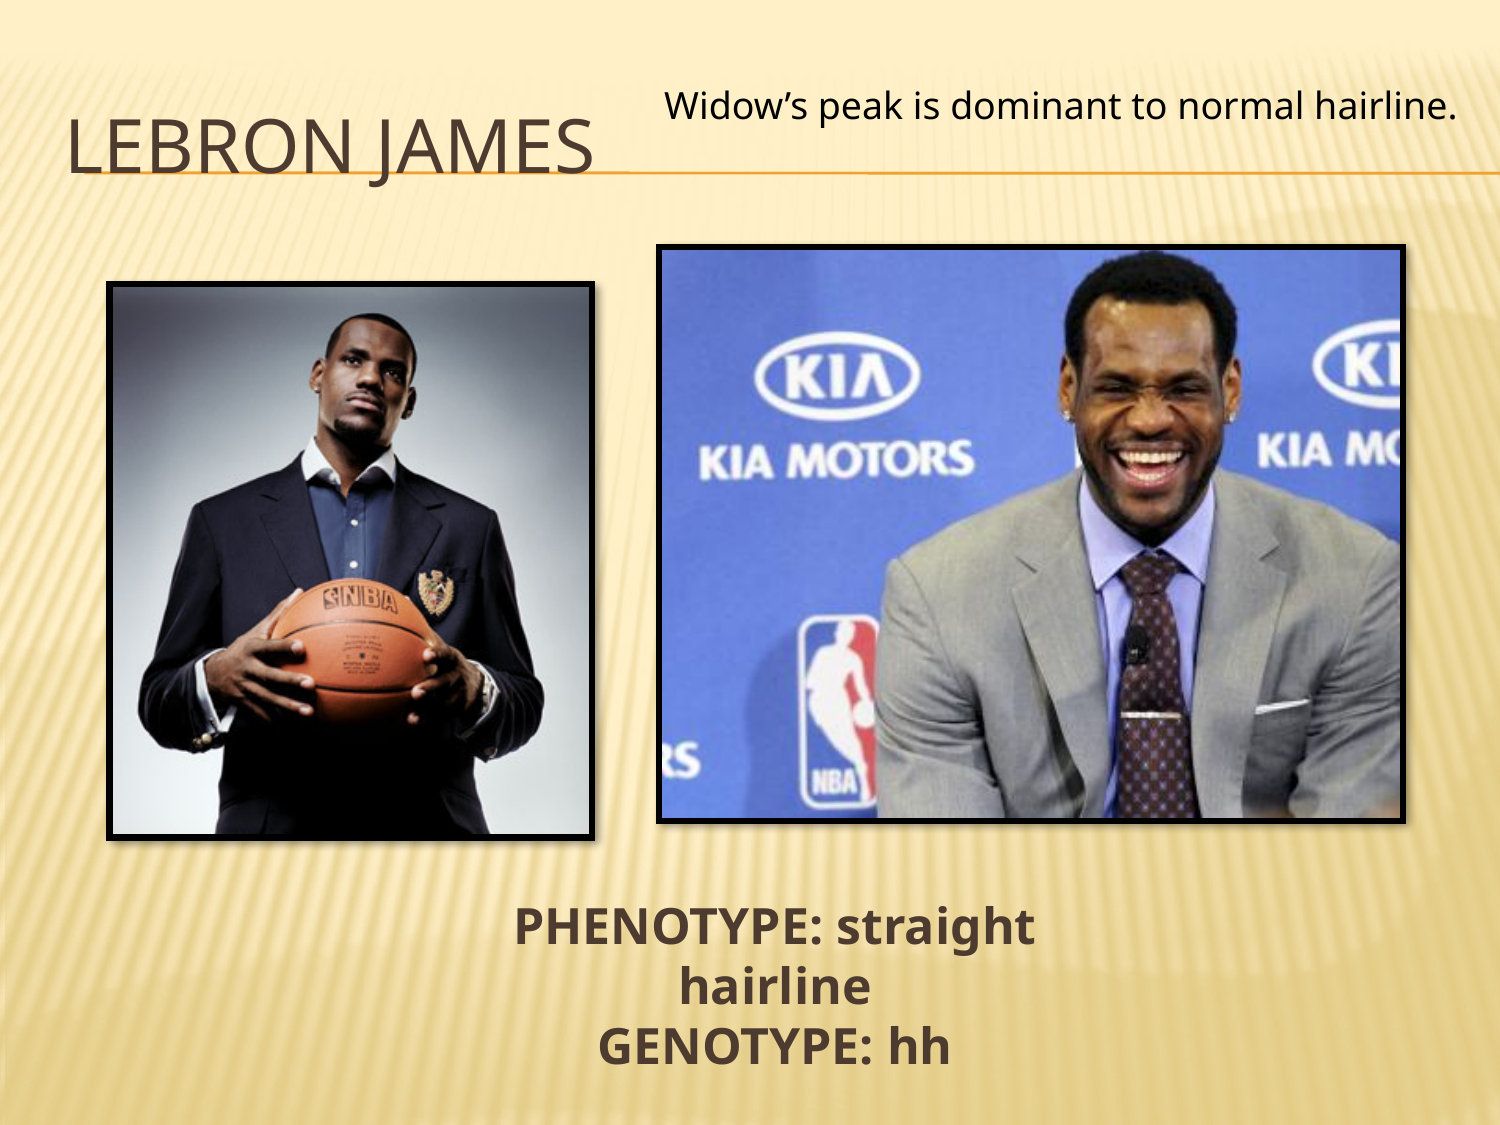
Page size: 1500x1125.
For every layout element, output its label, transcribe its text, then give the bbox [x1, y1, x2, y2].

picture [662, 249, 1401, 819]
text_box Widow’s peak is dominant to normal hairline. [649, 74, 1474, 135]
text_box PHENOTYPE: straight hairline GENOTYPE: hh [425, 887, 1125, 1083]
picture [112, 287, 590, 835]
title LeBron James [50, 75, 1475, 213]
